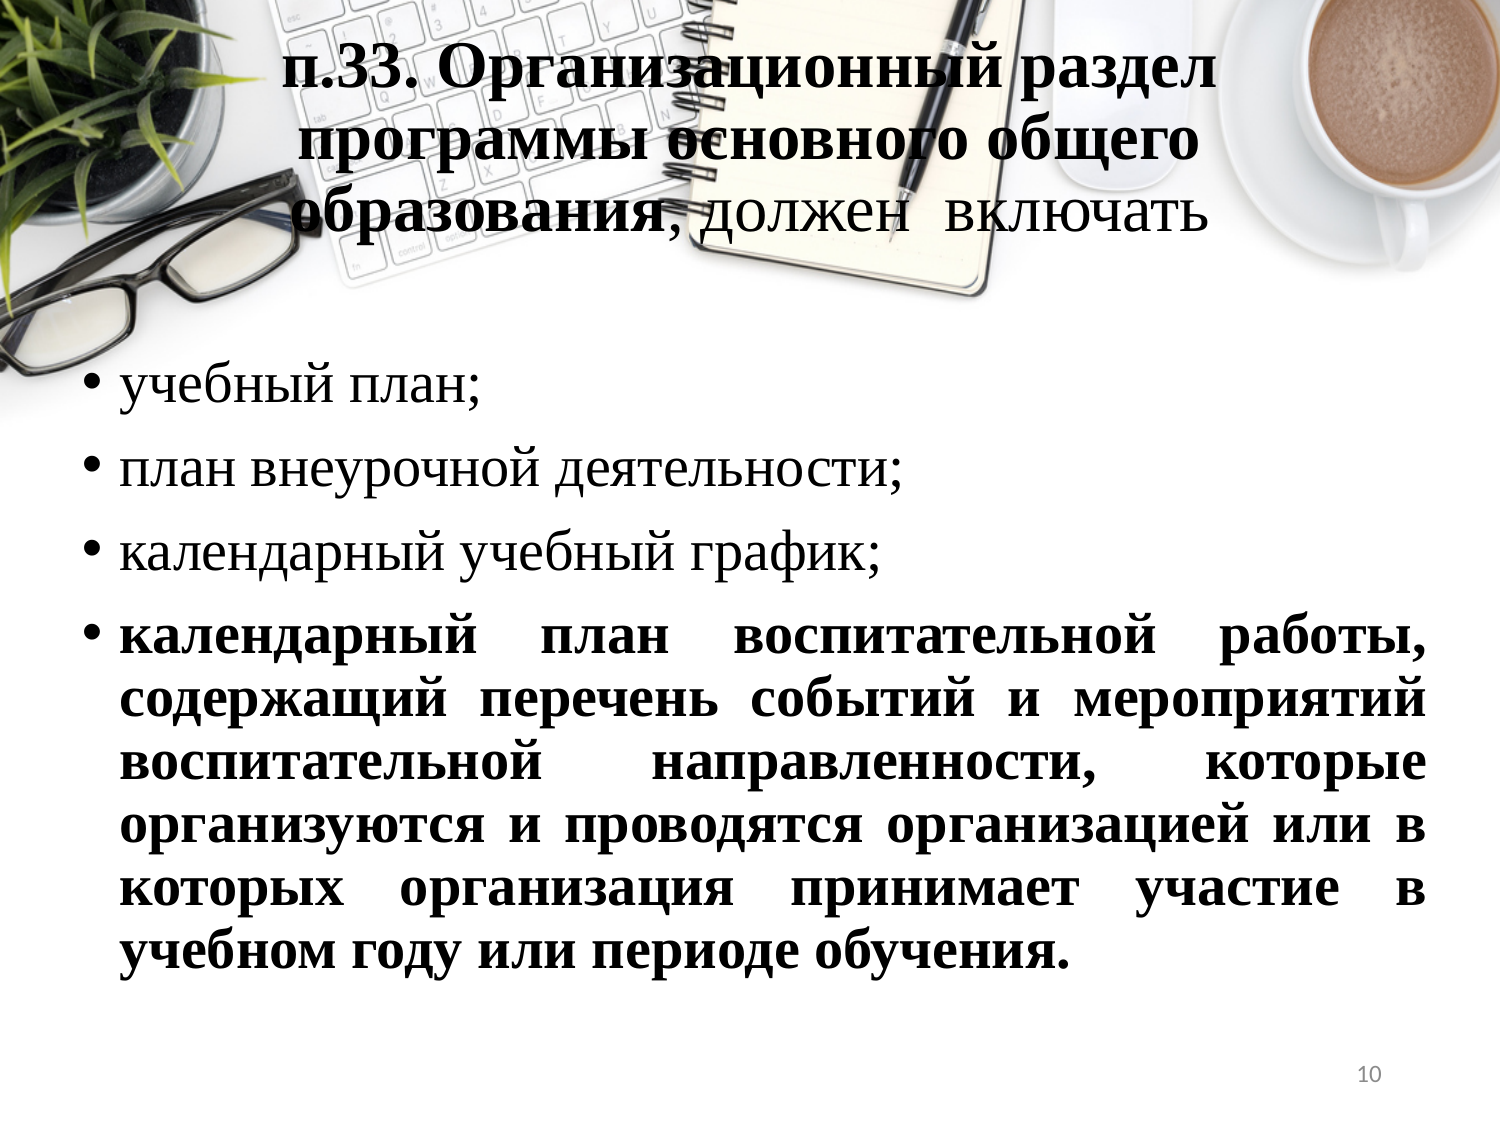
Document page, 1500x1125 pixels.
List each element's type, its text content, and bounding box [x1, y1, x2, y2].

title п.33. Организационный раздел программы основного общего образования, должен включать [103, 59, 1397, 217]
slide_number 10 [1059, 1042, 1397, 1103]
list учебный план; план внеурочной деятельности; календарный учебный график; календарный план воспитательной работы, содержащий перечень событий и мероприятий воспитательной направленности, которые организуются и проводятся организацией или в которых организация принимает участие в учебном году или периоде обучения. [66, 253, 1443, 1055]
picture [0, 0, 1500, 1125]
